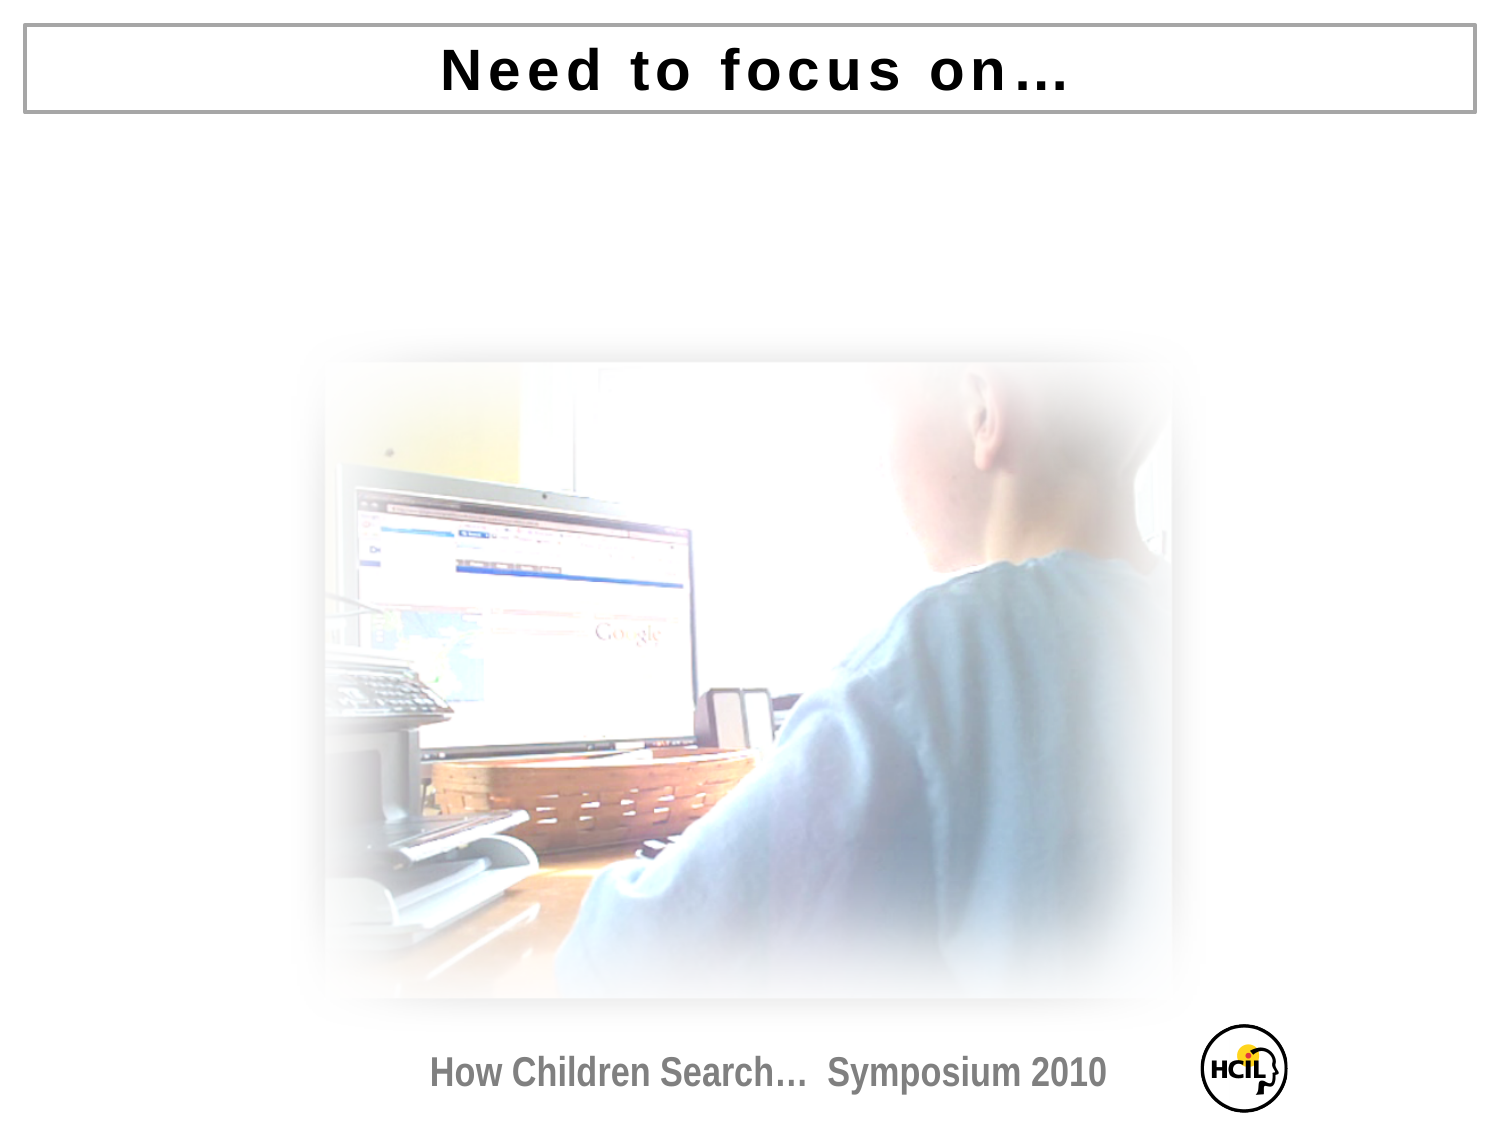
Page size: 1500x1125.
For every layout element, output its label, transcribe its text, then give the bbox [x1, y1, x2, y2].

picture [324, 362, 1172, 997]
picture [1199, 1024, 1289, 1113]
text_box How Children Search… Symposium 2010 [262, 1037, 1194, 1113]
text_box Need to focus on… [0, 24, 1500, 113]
